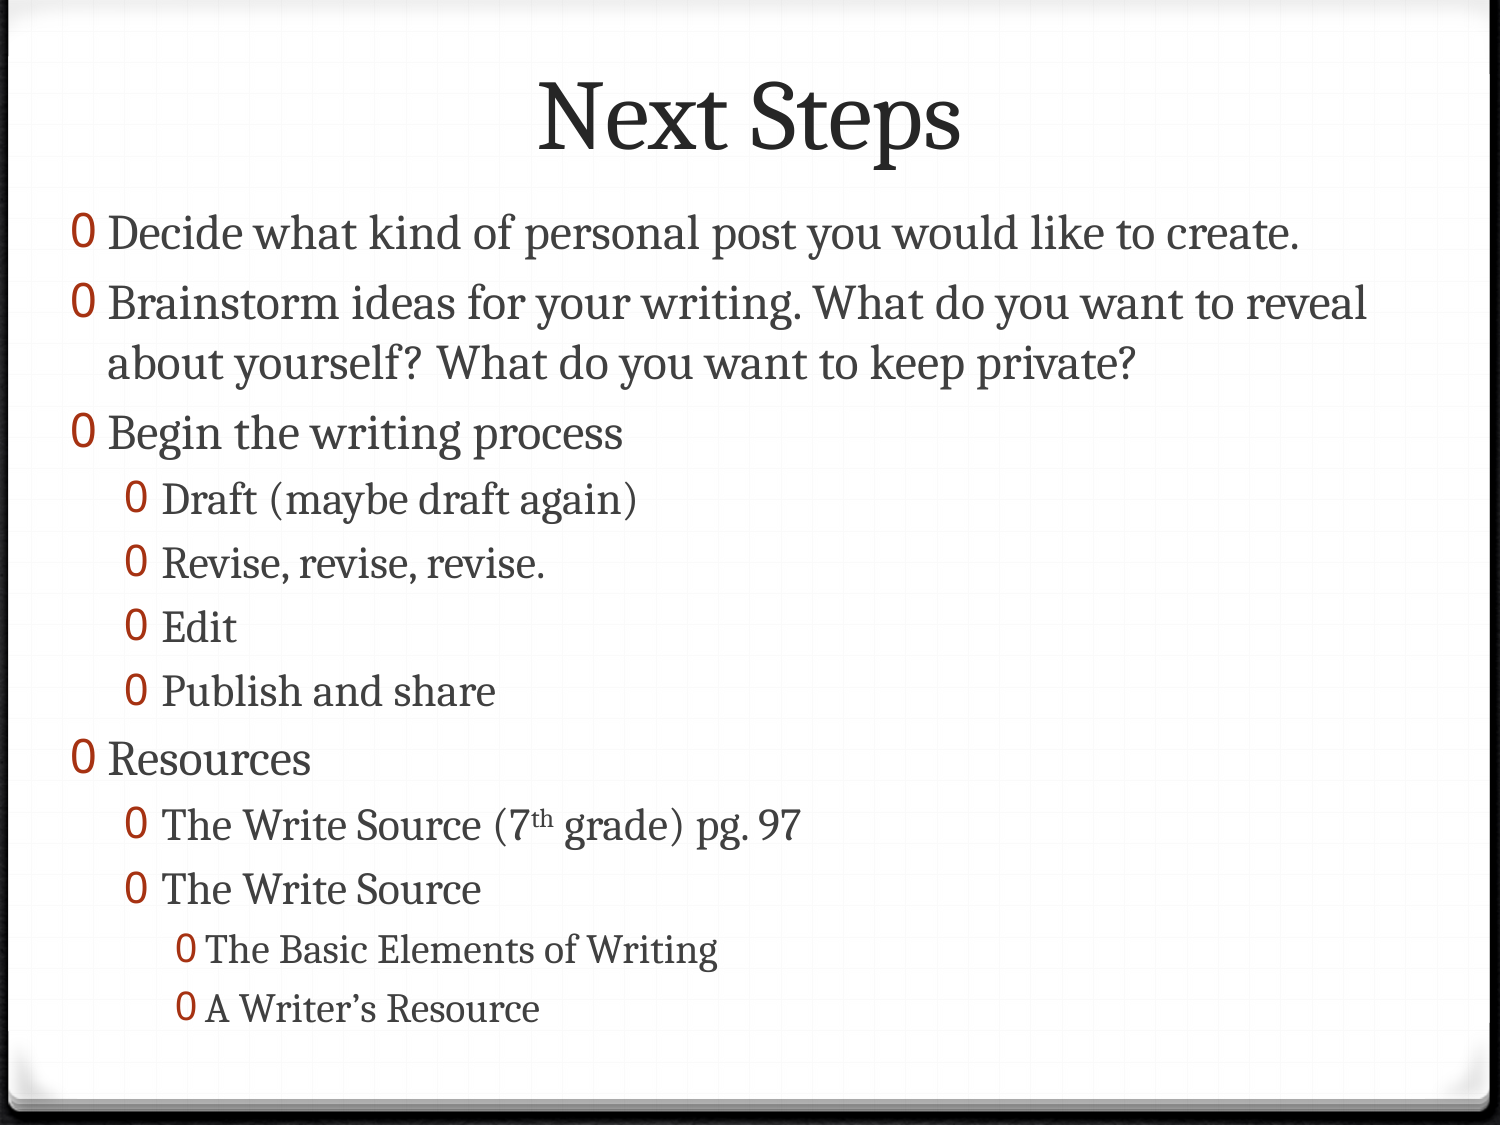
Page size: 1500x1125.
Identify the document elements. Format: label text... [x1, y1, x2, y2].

title Next Steps [90, 27, 1410, 191]
list Decide what kind of personal post you would like to create. Brainstorm ideas for your writing. What do you want to reveal about yourself? What do you want to keep private? Begin the writing process Draft (maybe draft again) Revise, revise, revise. Edit Publish and share Resources The Write Source (7th grade) pg. 97 The Write Source The Basic Elements of Writing A Writer’s Resource [54, 191, 1448, 1075]
picture [0, 0, 1500, 1125]
